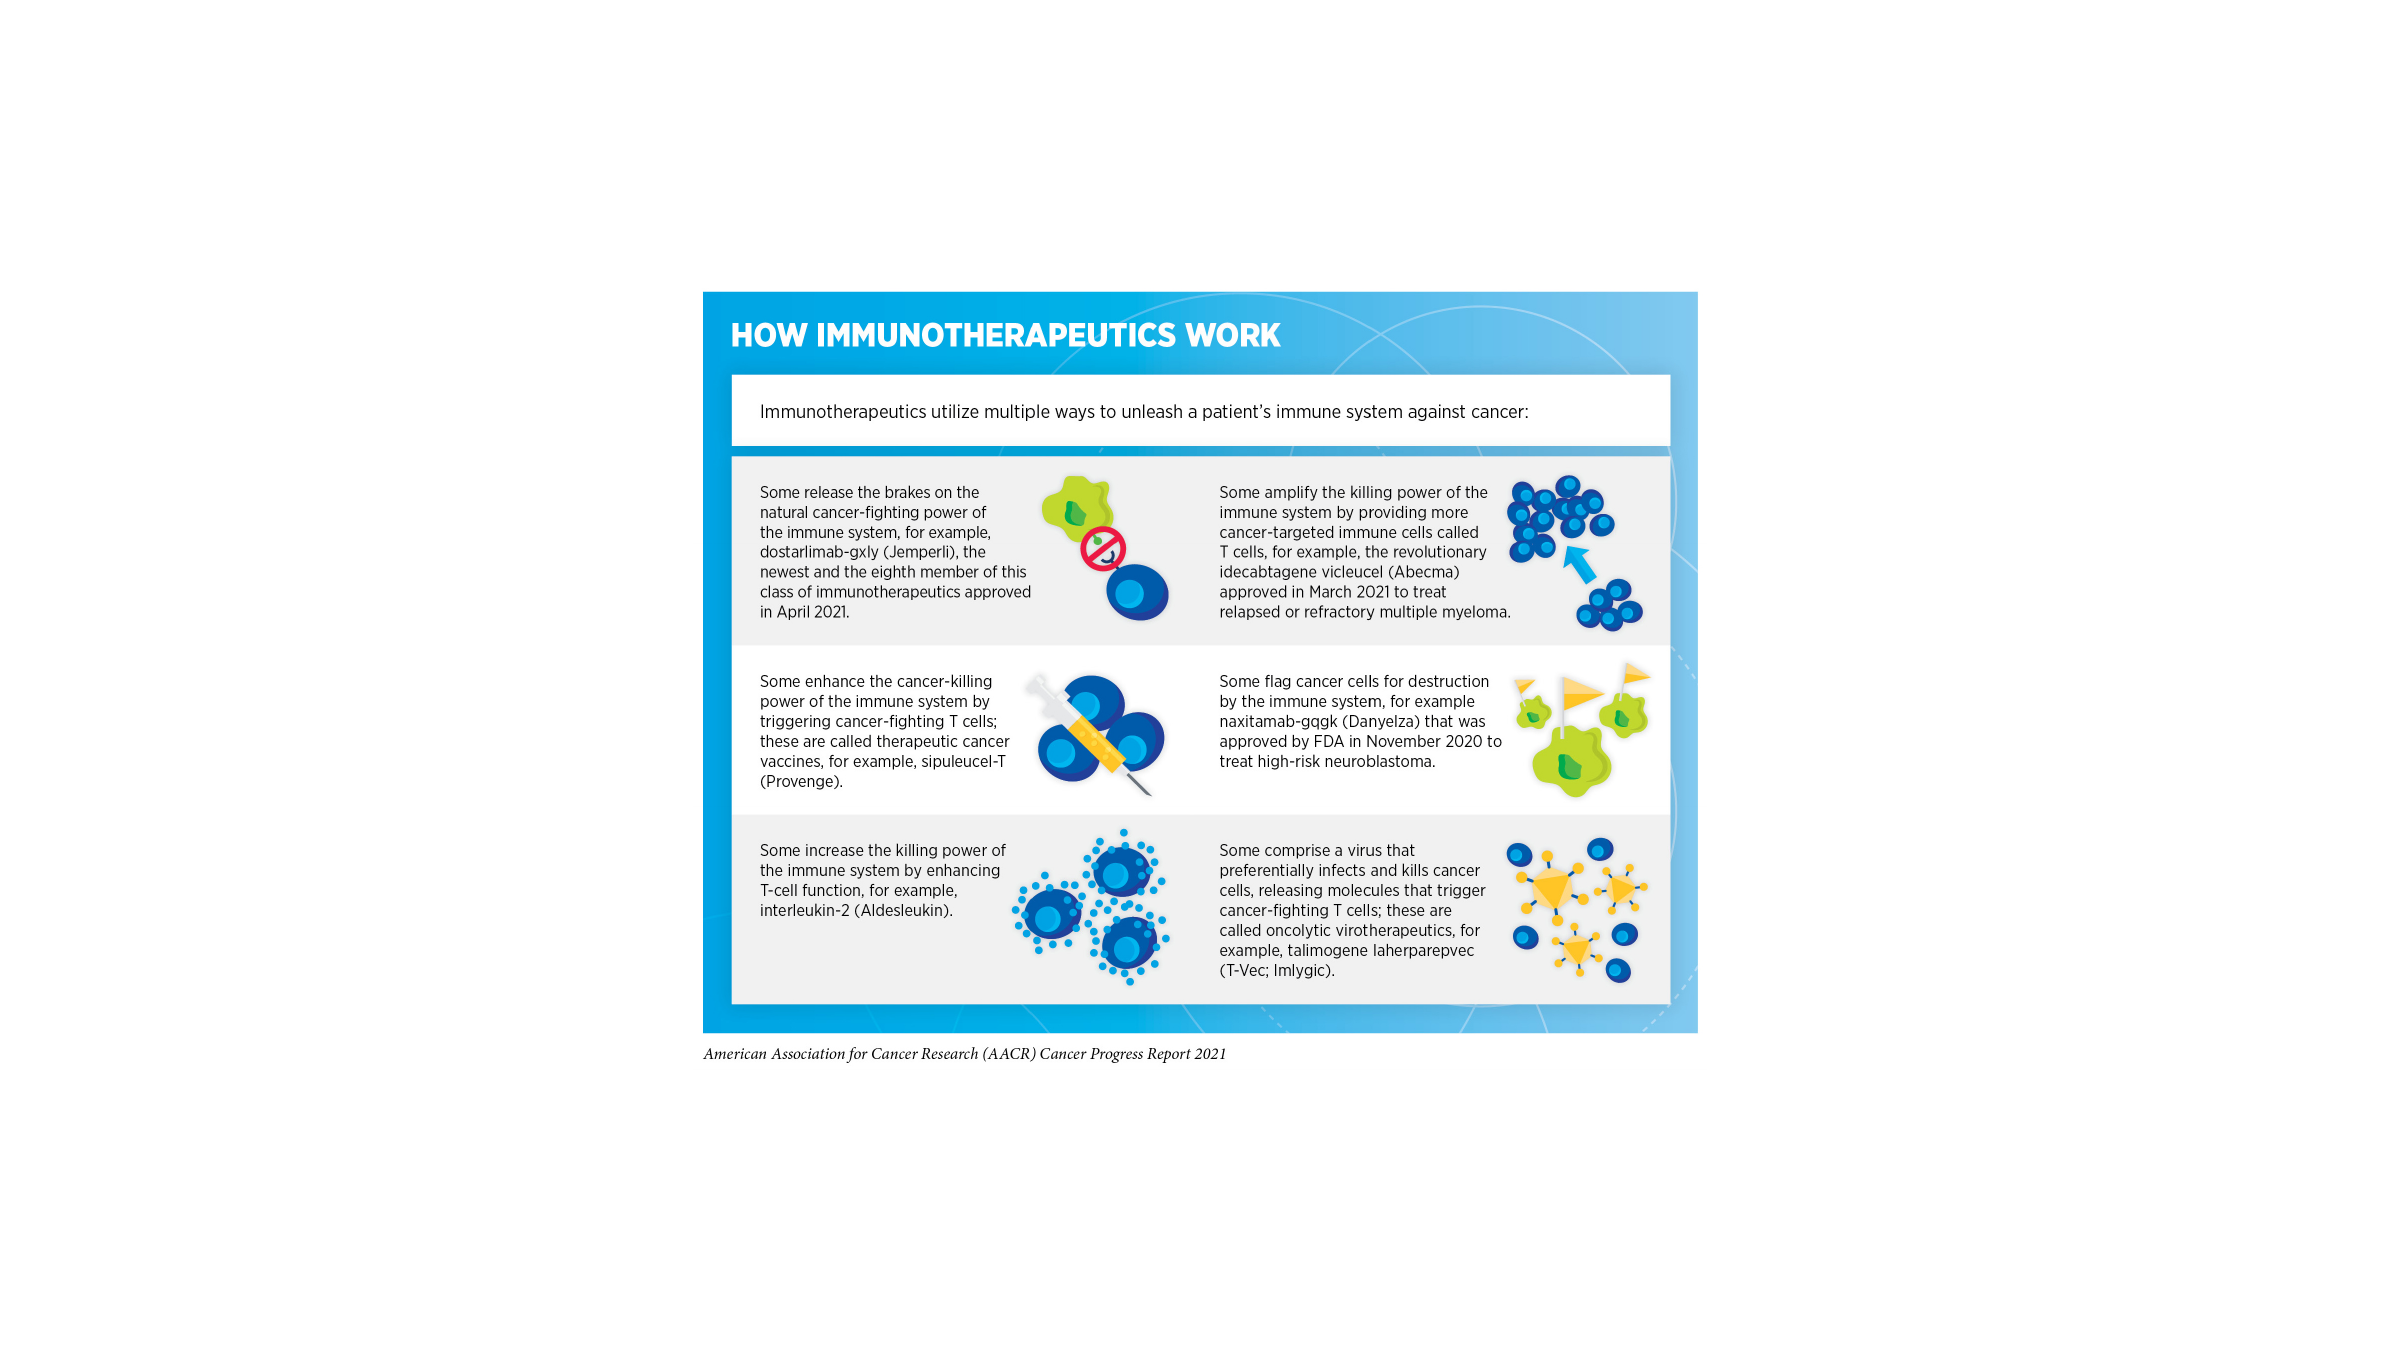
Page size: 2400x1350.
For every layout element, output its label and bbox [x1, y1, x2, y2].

picture [693, 280, 1707, 1070]
